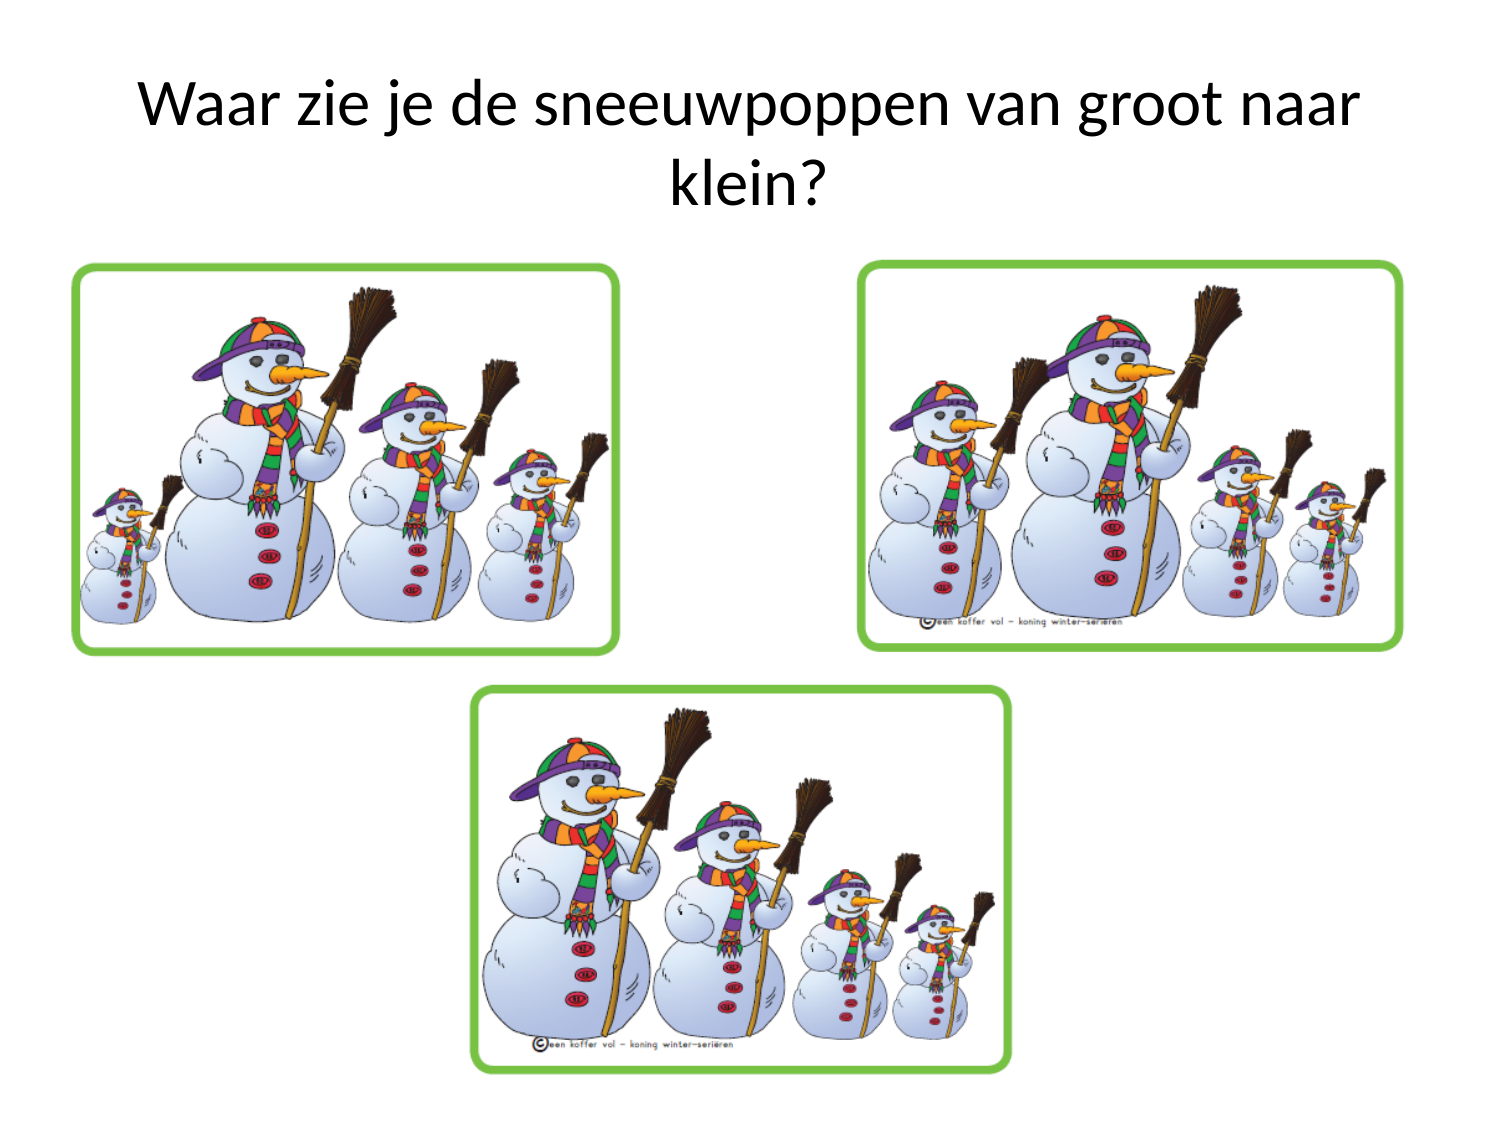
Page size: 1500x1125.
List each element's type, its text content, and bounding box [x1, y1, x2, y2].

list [466, 680, 1021, 1087]
picture [856, 255, 1408, 658]
picture [64, 255, 628, 667]
title Waar zie je de sneeuwpoppen van groot naar klein? [75, 45, 1425, 233]
